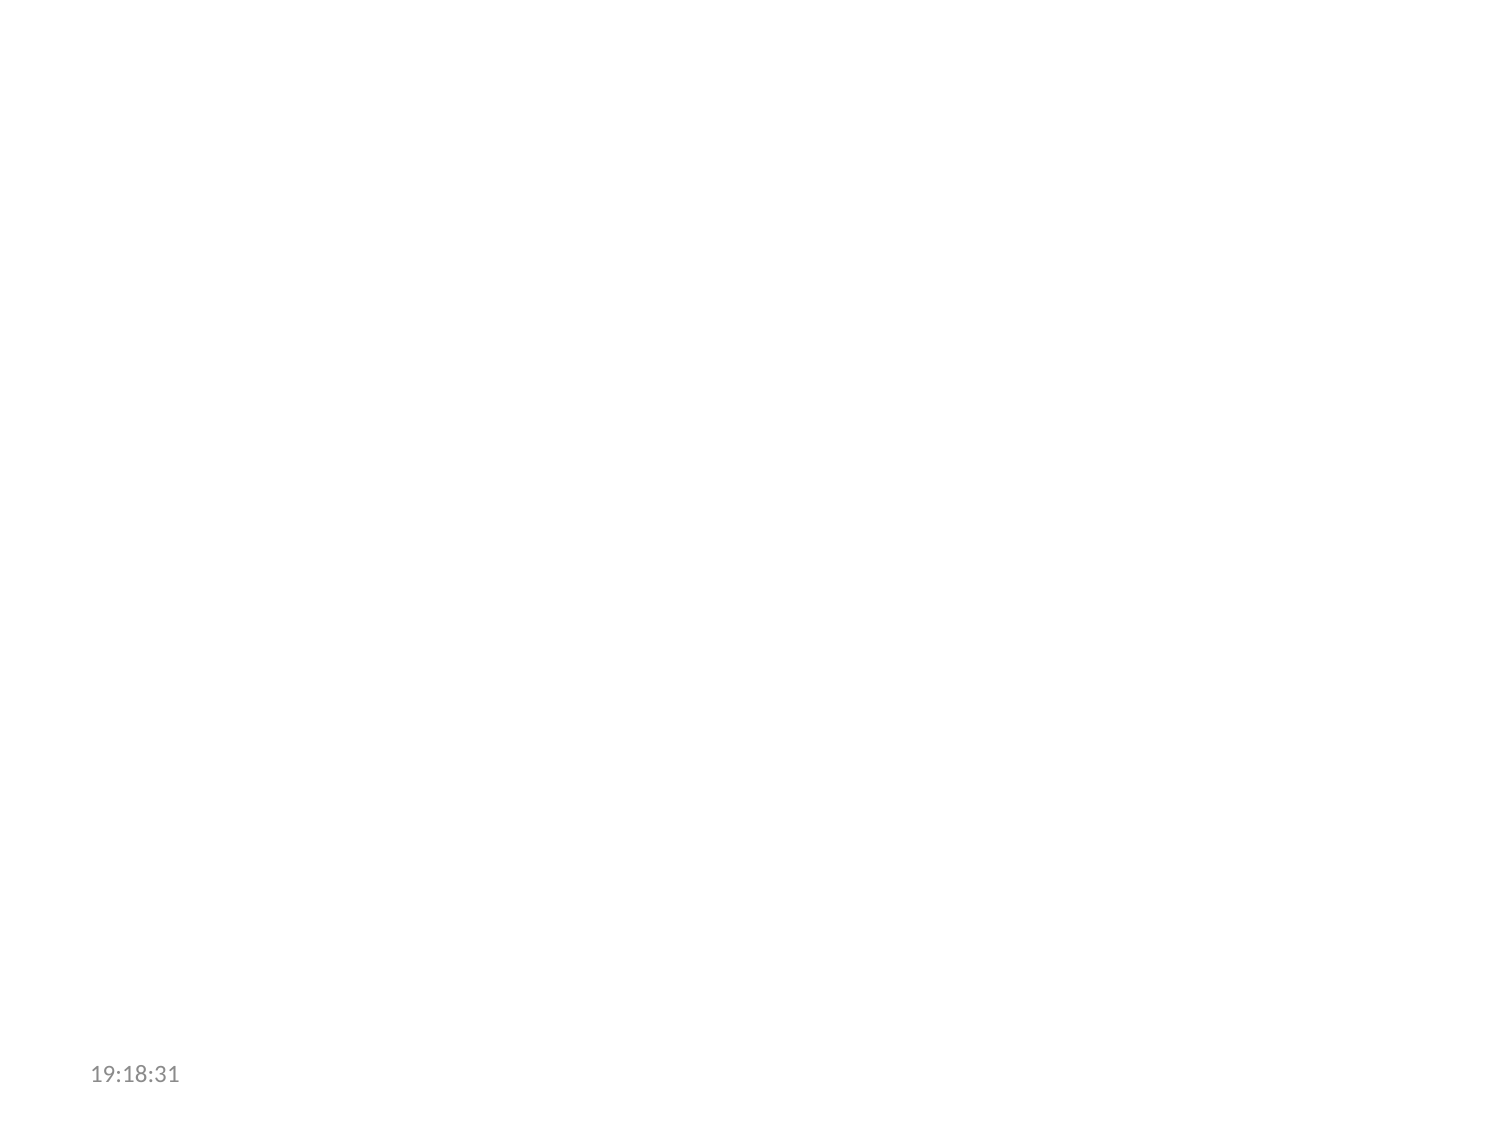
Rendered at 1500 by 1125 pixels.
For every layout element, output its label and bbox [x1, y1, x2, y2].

slide_number [75, 1042, 425, 1103]
